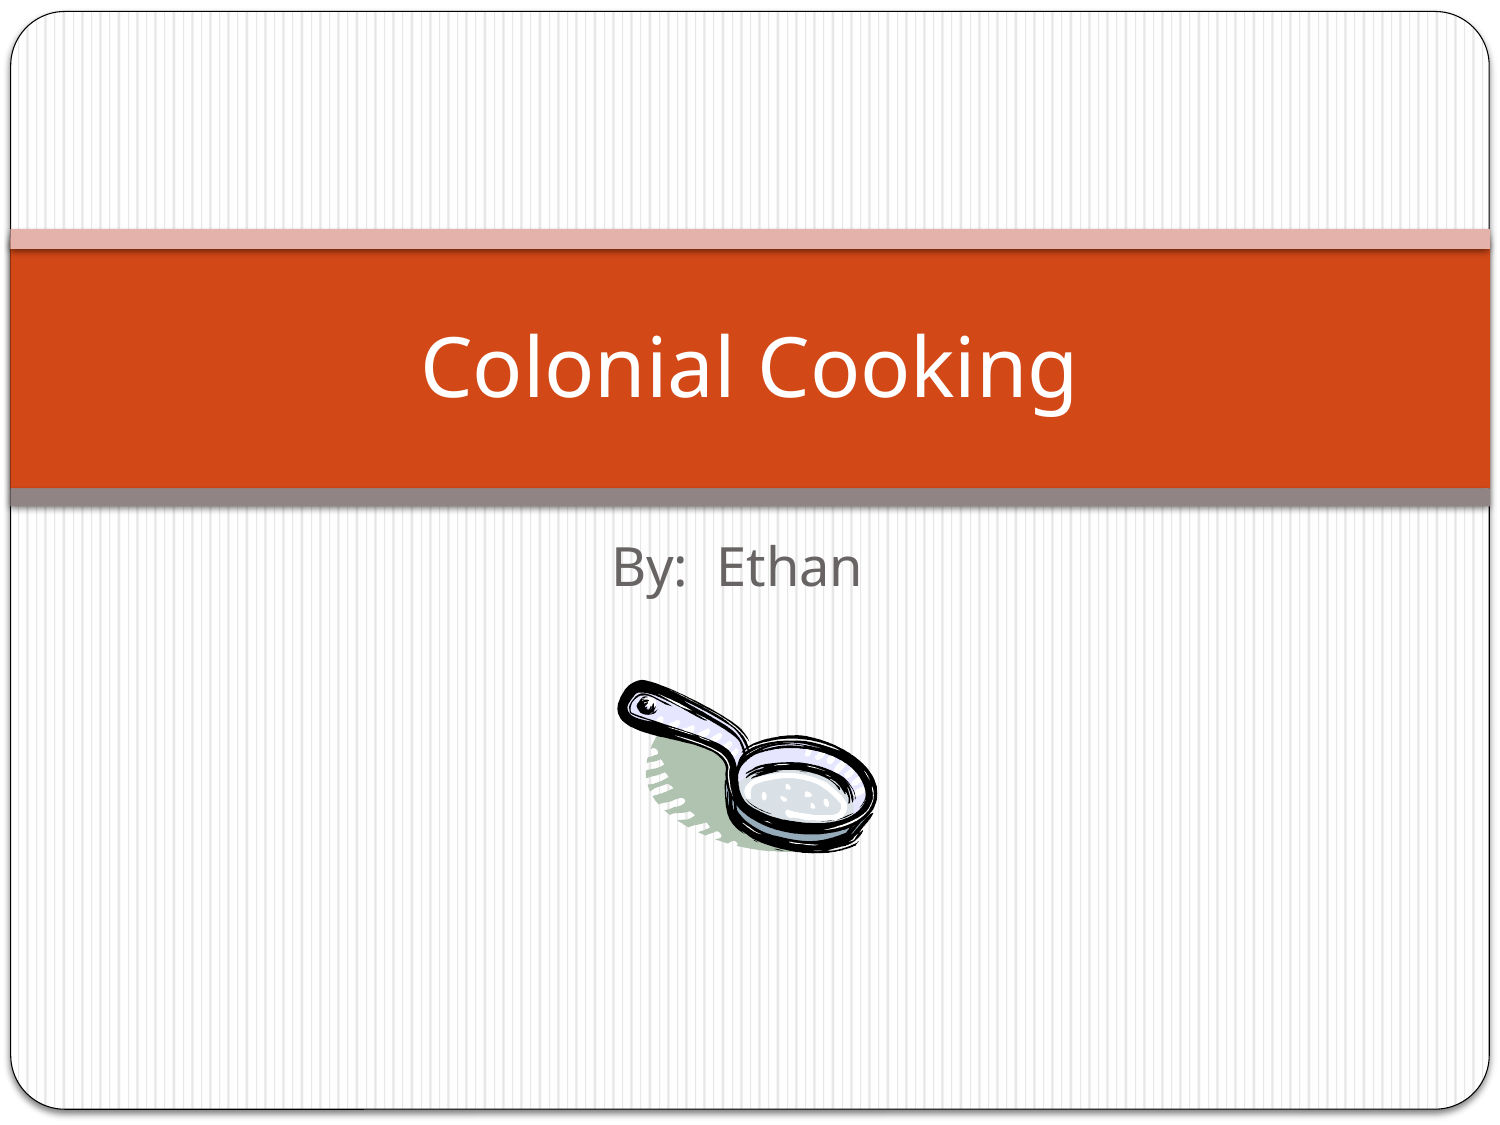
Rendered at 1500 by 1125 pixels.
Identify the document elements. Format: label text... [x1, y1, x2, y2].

title Colonial Cooking [75, 247, 1425, 489]
picture [612, 674, 883, 859]
subtitle By: Ethan [212, 525, 1263, 788]
